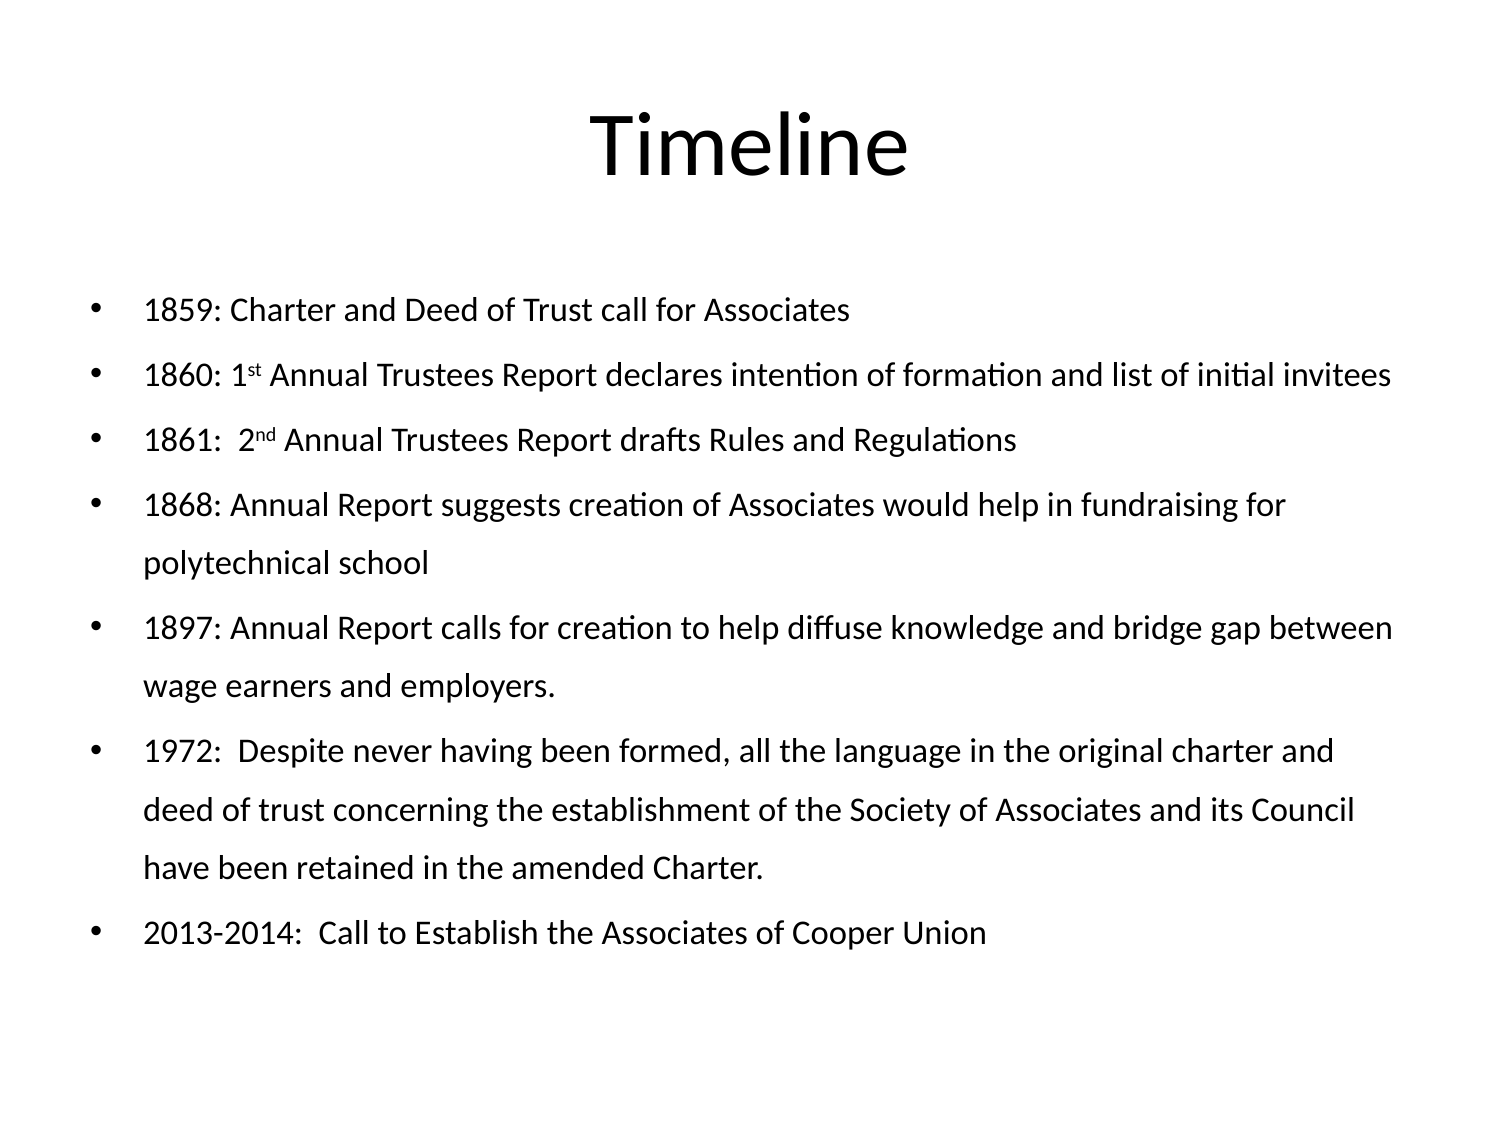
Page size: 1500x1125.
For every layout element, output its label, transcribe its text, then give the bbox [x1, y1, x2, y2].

title Timeline [75, 45, 1425, 233]
list 1859: Charter and Deed of Trust call for Associates 1860: 1st Annual Trustees Report declares intention of formation and list of initial invitees 1861: 2nd Annual Trustees Report drafts Rules and Regulations 1868: Annual Report suggests creation of Associates would help in fundraising for polytechnical school 1897: Annual Report calls for creation to help diffuse knowledge and bridge gap between wage earners and employers. 1972: Despite never having been formed, all the language in the original charter and deed of trust concerning the establishment of the Society of Associates and its Council have been retained in the amended Charter. 2013-2014: Call to Establish the Associates of Cooper Union [75, 262, 1425, 1005]
